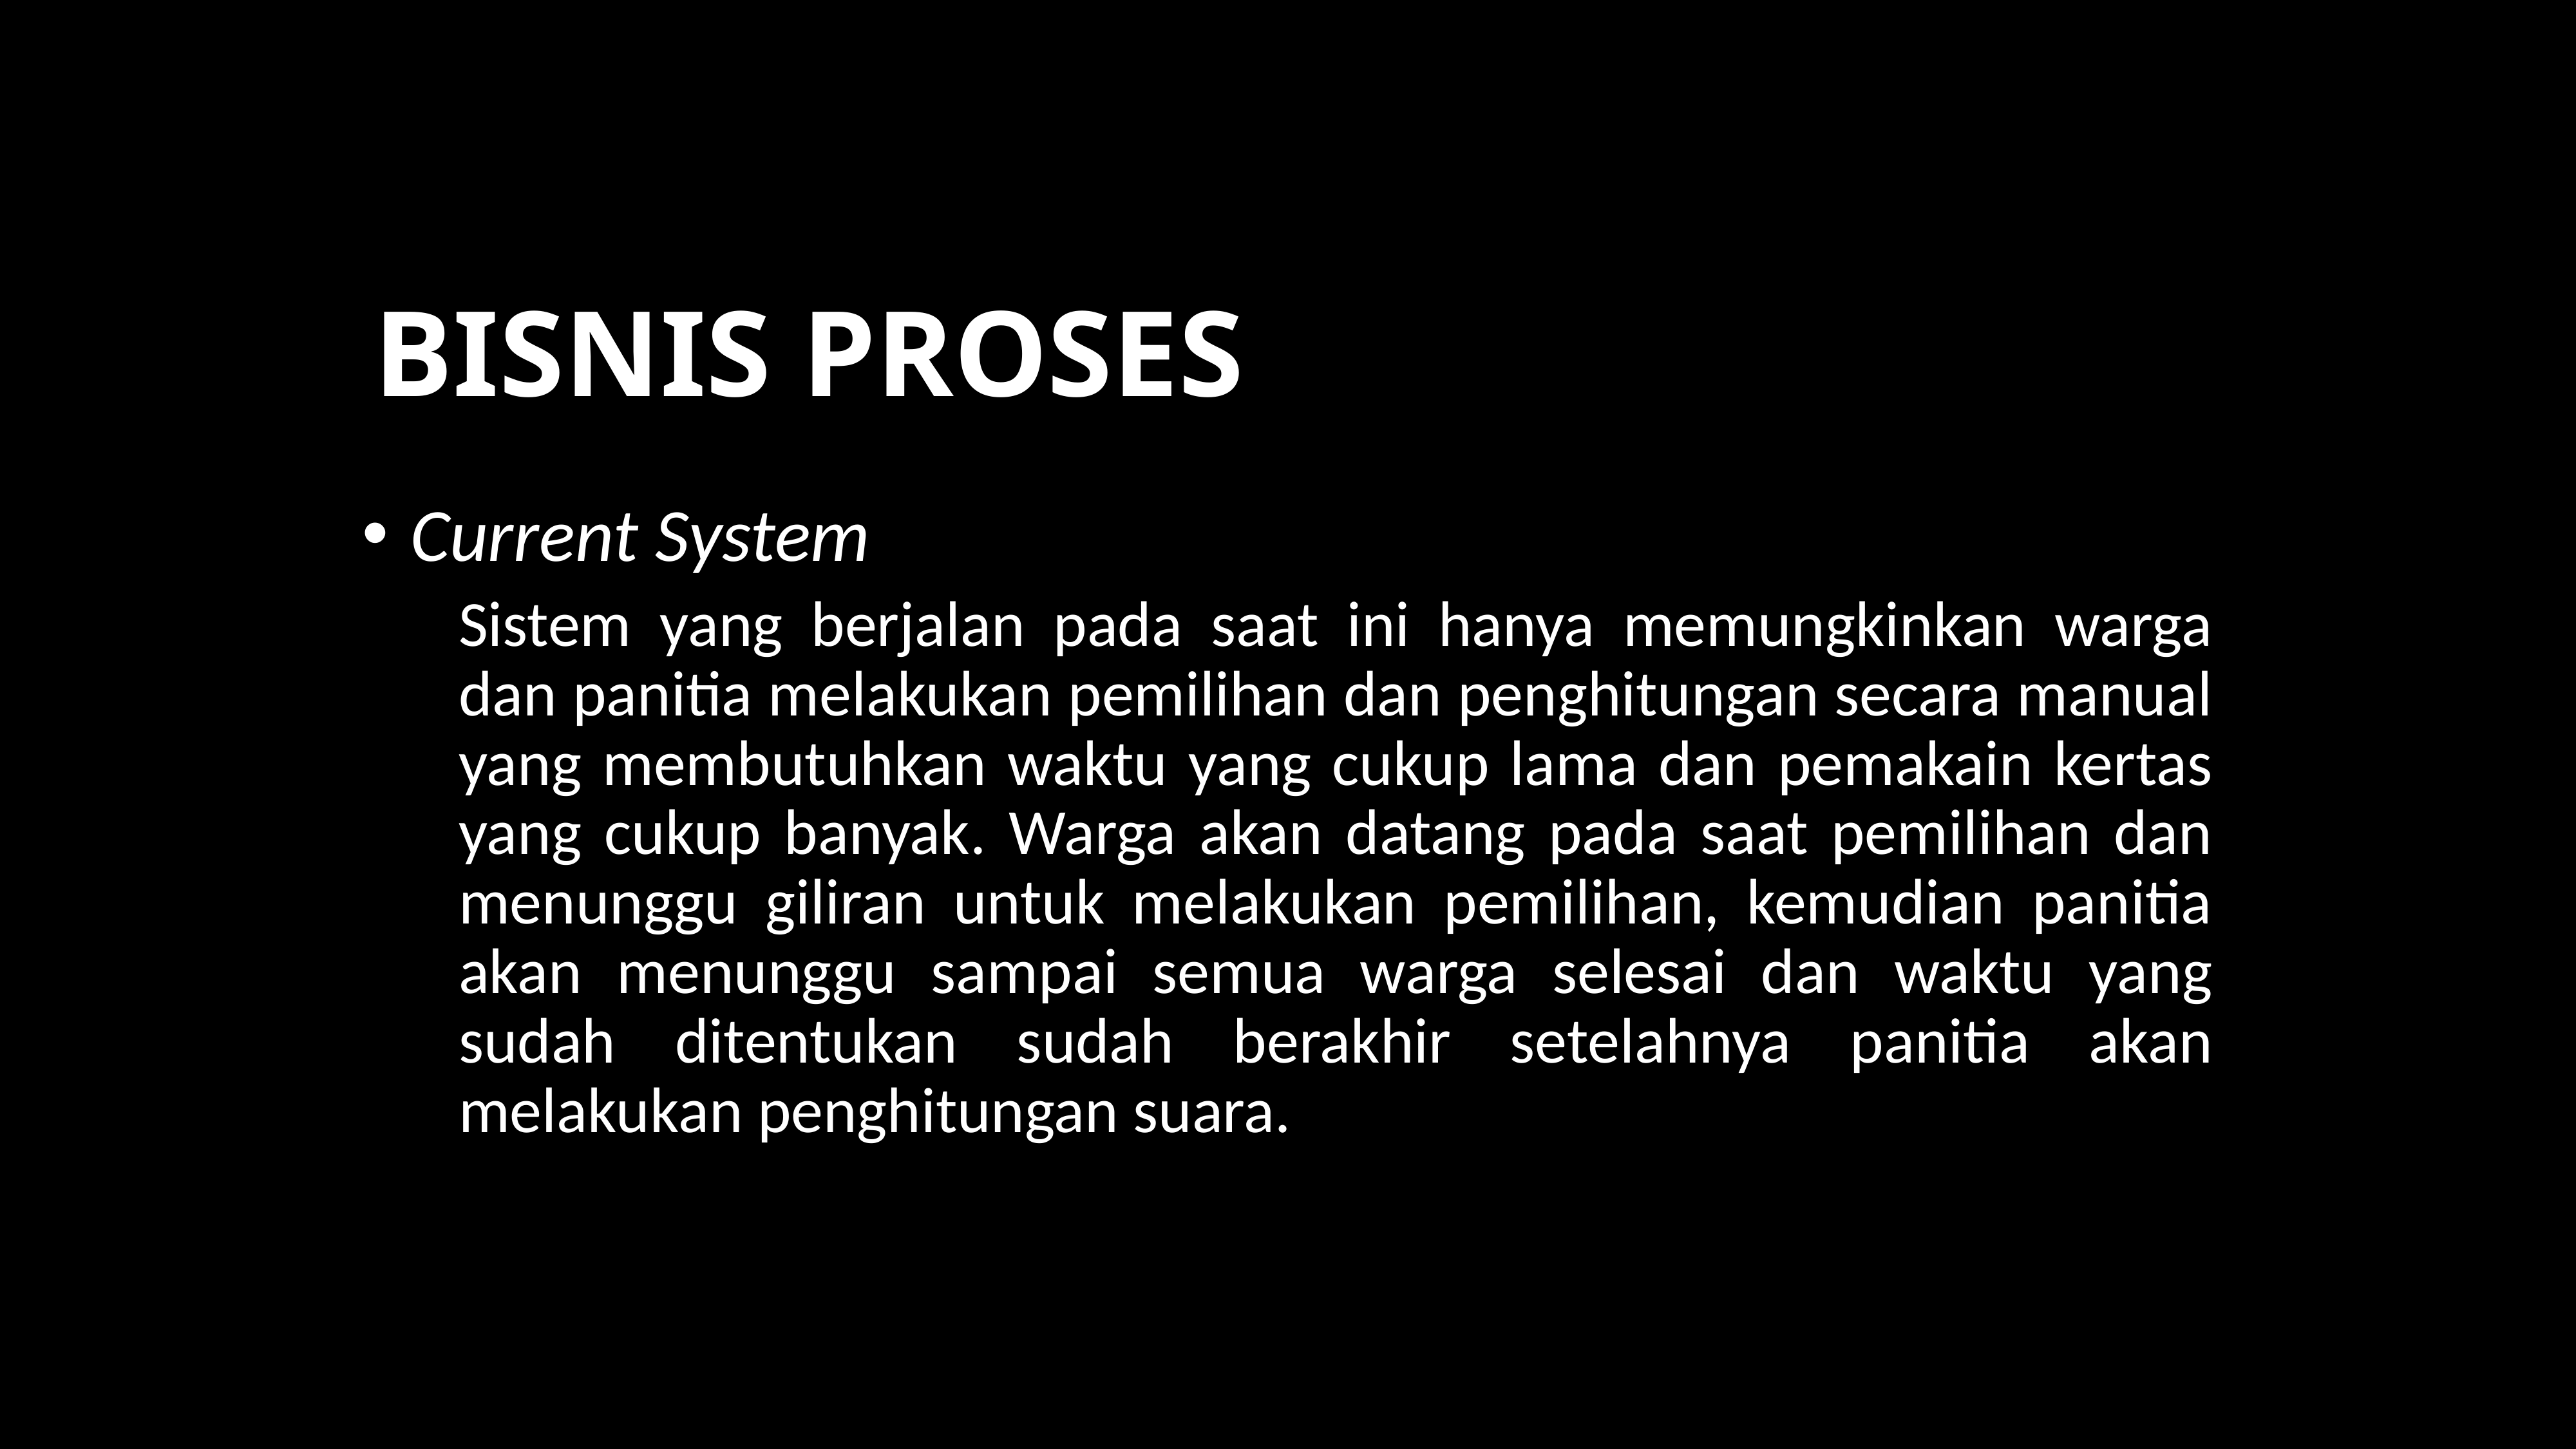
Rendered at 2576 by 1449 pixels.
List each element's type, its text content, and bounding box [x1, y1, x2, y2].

list Current System Sistem yang berjalan pada saat ini hanya memungkinkan warga dan panitia melakukan pemilihan dan penghitungan secara manual yang membutuhkan waktu yang cukup lama dan pemakain kertas yang cukup banyak. Warga akan datang pada saat pemilihan dan menunggu giliran untuk melakukan pemilihan, kemudian panitia akan menunggu sampai semua warga selesai dan waktu yang sudah ditentukan sudah berakhir setelahnya panitia akan melakukan penghitungan suara. [352, 491, 2224, 1333]
title BISNIS PROSES [364, 254, 2212, 462]
